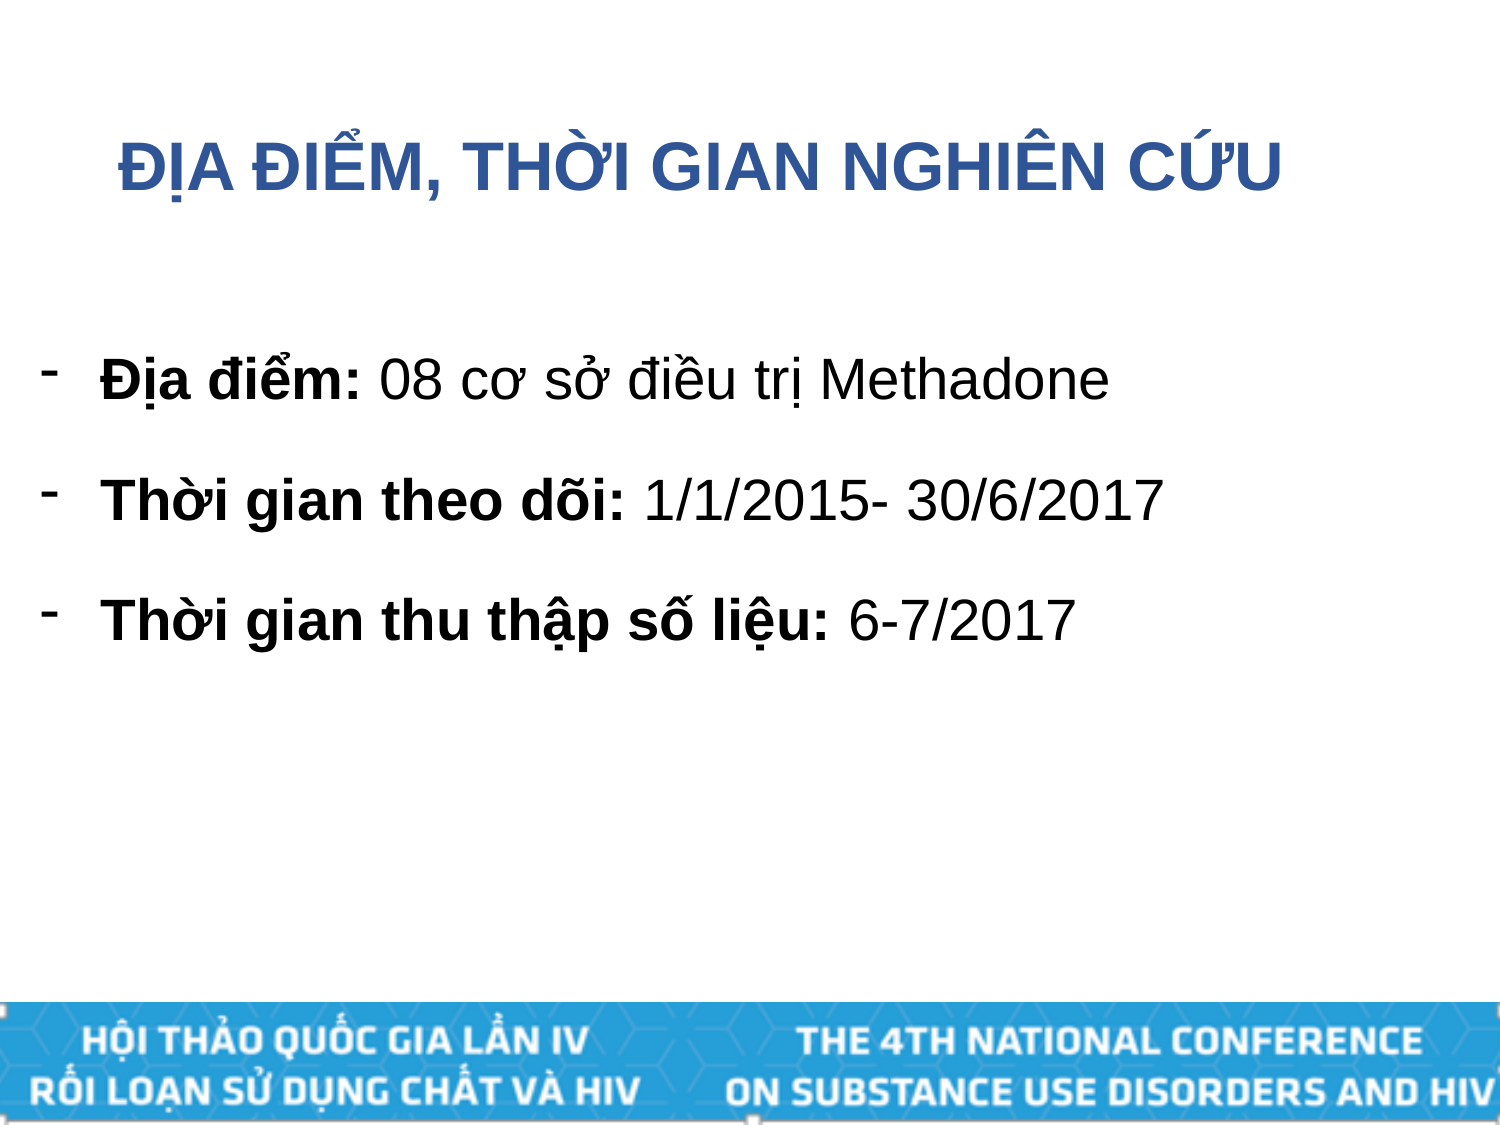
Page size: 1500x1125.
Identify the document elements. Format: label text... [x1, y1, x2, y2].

title ĐỊA ĐIỂM, THỜI GIAN NGHIÊN CỨU [103, 59, 1397, 278]
list Địa điểm: 08 cơ sở điều trị Methadone Thời gian theo dõi: 1/1/2015- 30/6/2017 Thời gian thu thập số liệu: 6-7/2017 [24, 299, 1475, 875]
picture [0, 1002, 1500, 1125]
